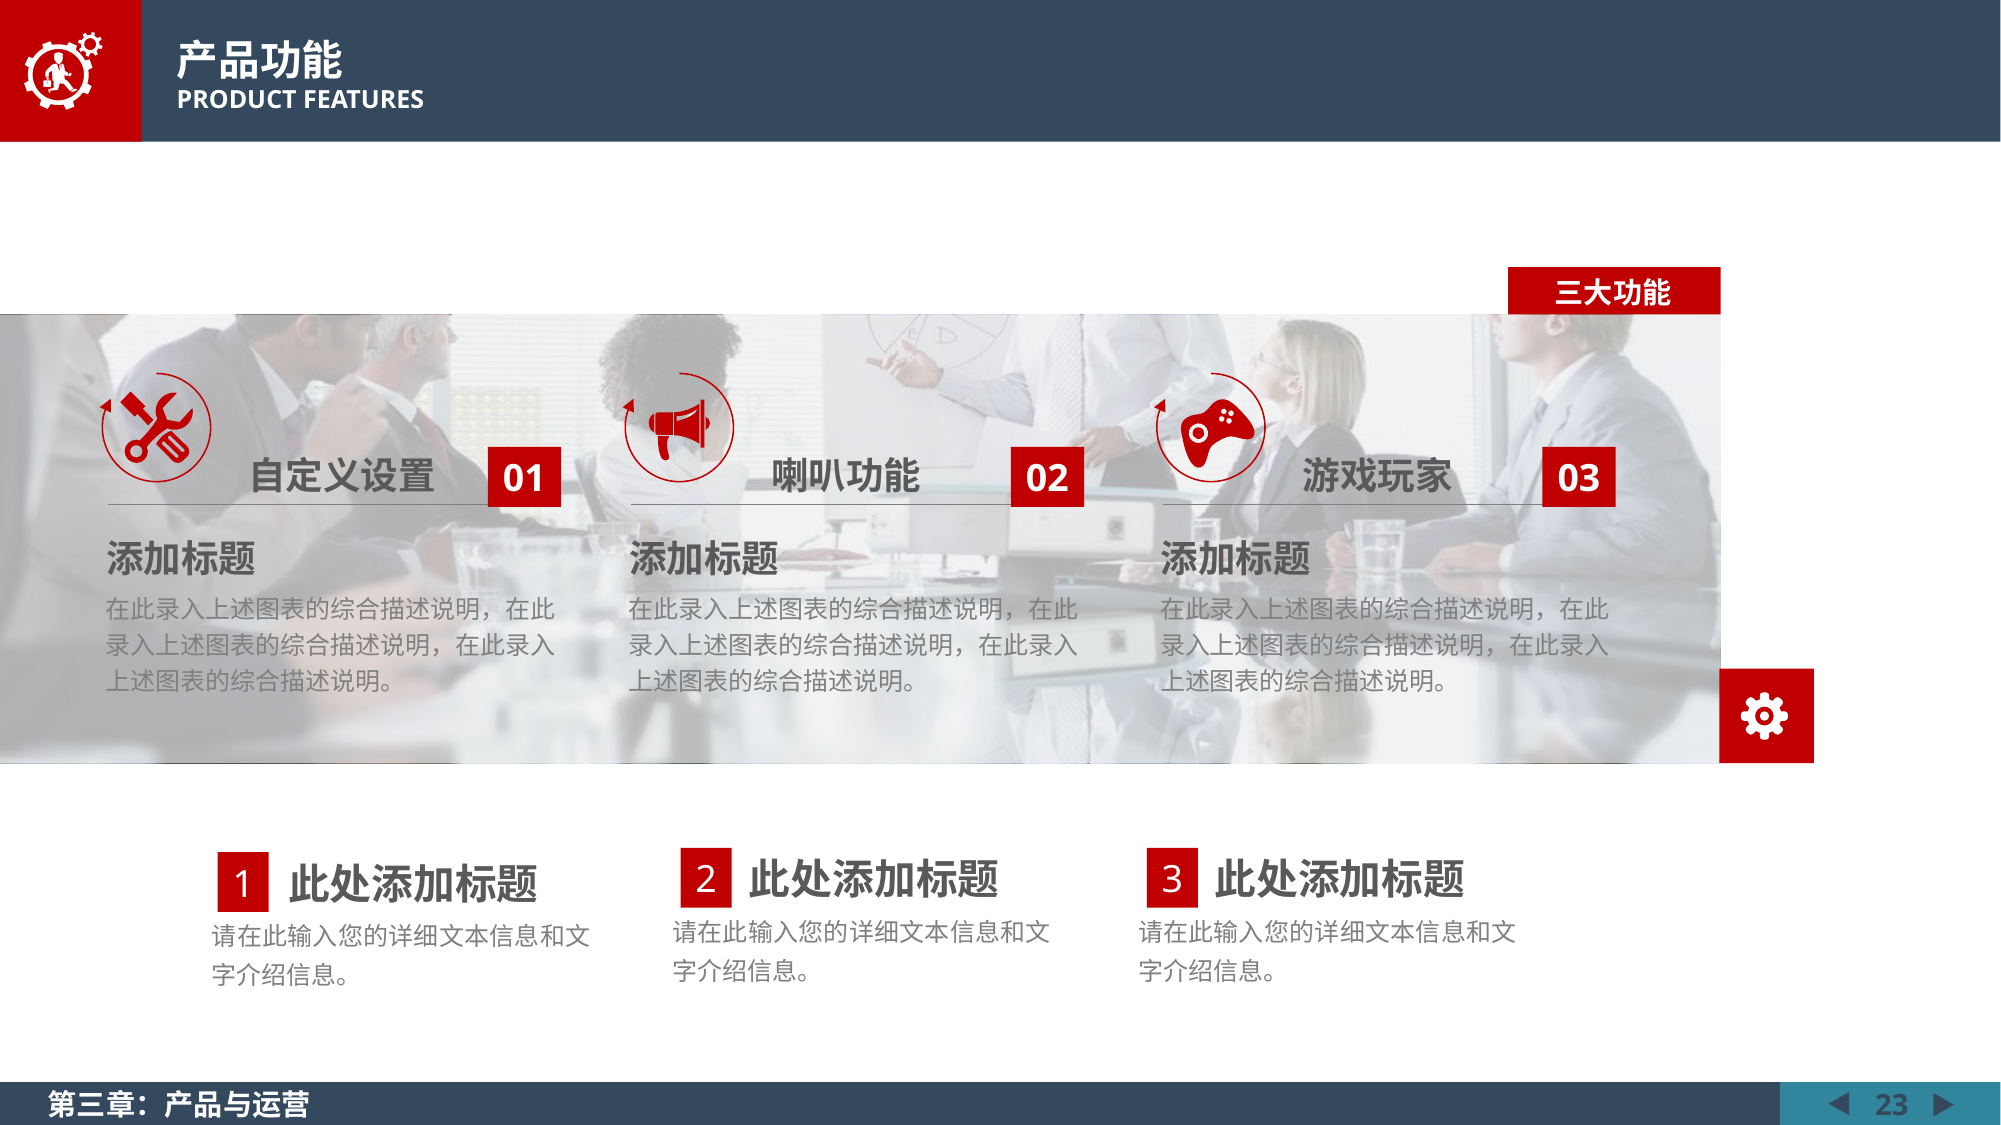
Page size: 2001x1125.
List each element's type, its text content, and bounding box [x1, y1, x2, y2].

text_box [1729, 667, 1816, 765]
text_box [1506, 265, 1723, 312]
text_box 3 [1146, 847, 1198, 908]
text_box 此处添加标题 [1199, 846, 1480, 900]
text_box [0, 314, 1722, 764]
text_box 23 [1779, 1078, 2001, 1125]
text_box [0, 0, 144, 144]
text_box 三大功能 [1507, 267, 1720, 311]
text_box 请在此输入您的详细文本信息和文字介绍信息。 [1123, 900, 1532, 993]
text_box 1 [217, 852, 269, 912]
text_box 产品功能 PRODUCT FEATURES [161, 59, 859, 138]
text_box [351, 1080, 1778, 1125]
text_box 2 [680, 847, 732, 908]
text_box [1740, 692, 1788, 740]
text_box [24, 32, 103, 110]
text_box 请在此输入您的详细文本信息和文字介绍信息。 [657, 900, 1067, 993]
text_box 请在此输入您的详细文本信息和文字介绍信息。 [197, 904, 606, 997]
text_box 此处添加标题 [734, 846, 1015, 900]
text_box 此处添加标题 [273, 850, 554, 904]
text_box [144, 0, 2001, 144]
text_box 第三章：产品与运营 [8, 1078, 351, 1125]
text_box [0, 1080, 8, 1125]
